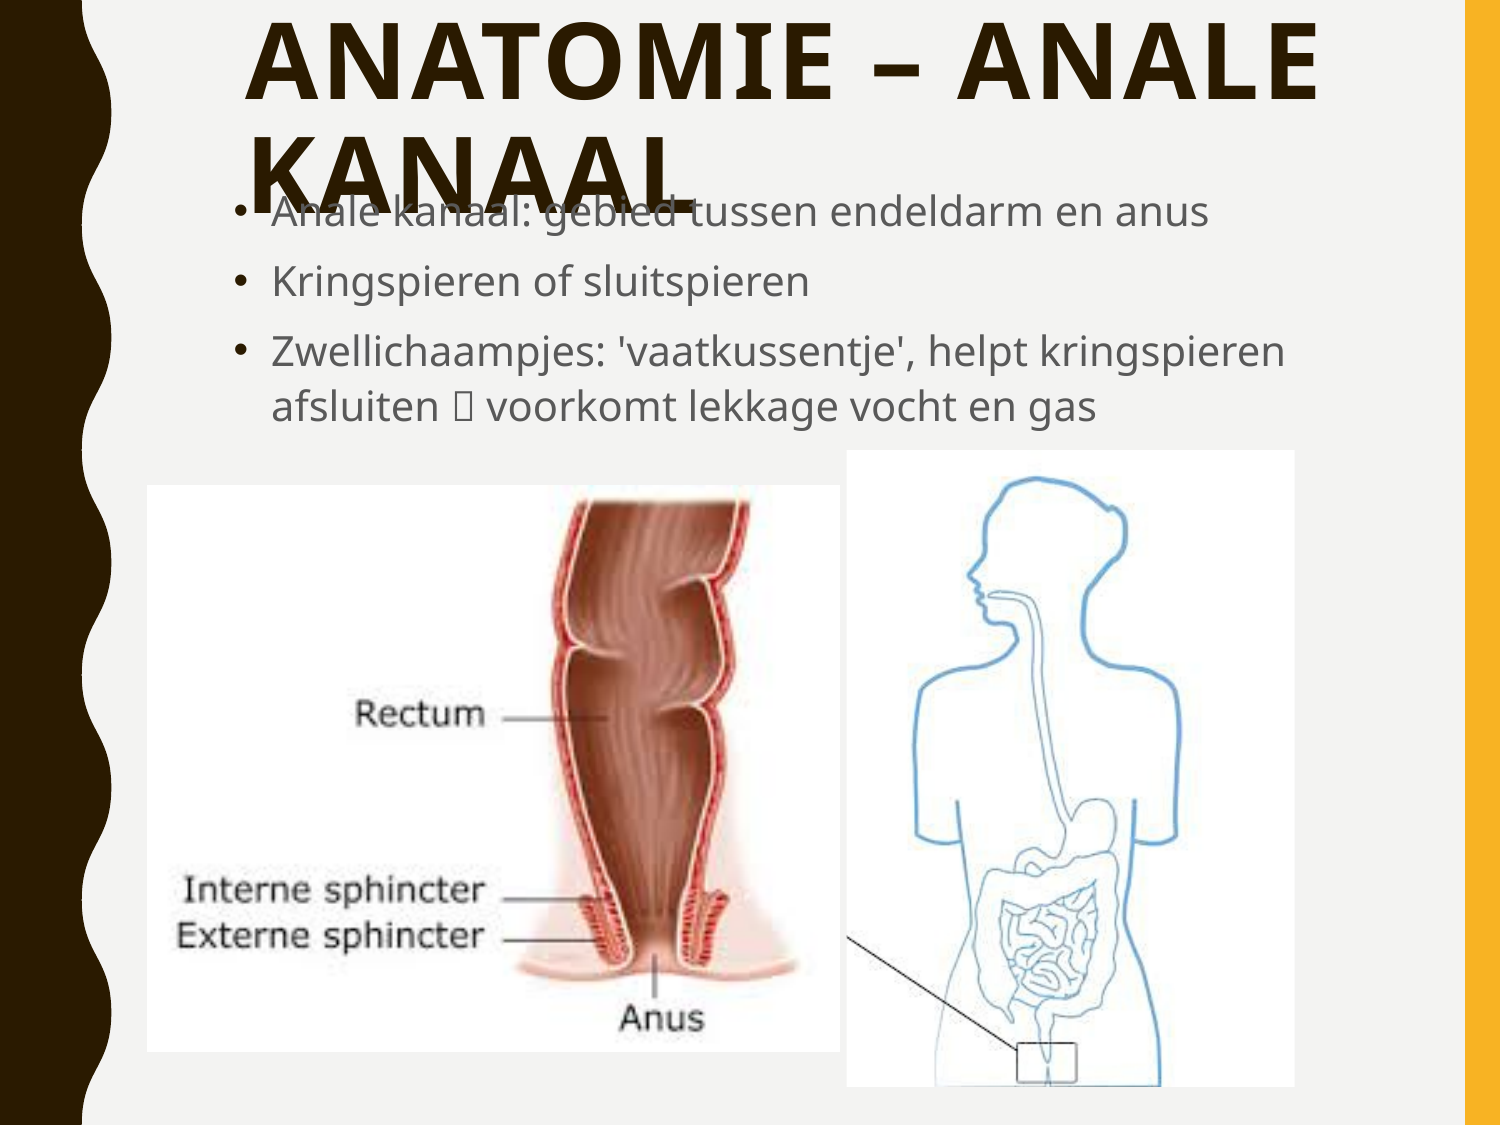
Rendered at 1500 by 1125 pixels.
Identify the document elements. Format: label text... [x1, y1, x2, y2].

title Anatomie – Anale kanaal [230, 0, 1461, 188]
picture [846, 450, 1295, 1087]
picture [147, 485, 840, 1053]
list Anale kanaal: gebied tussen endeldarm en anus Kringspieren of sluitspieren Zwellichaampjes: 'vaatkussentje', helpt kringspieren afsluiten  voorkomt lekkage vocht en gas [218, 172, 1447, 480]
